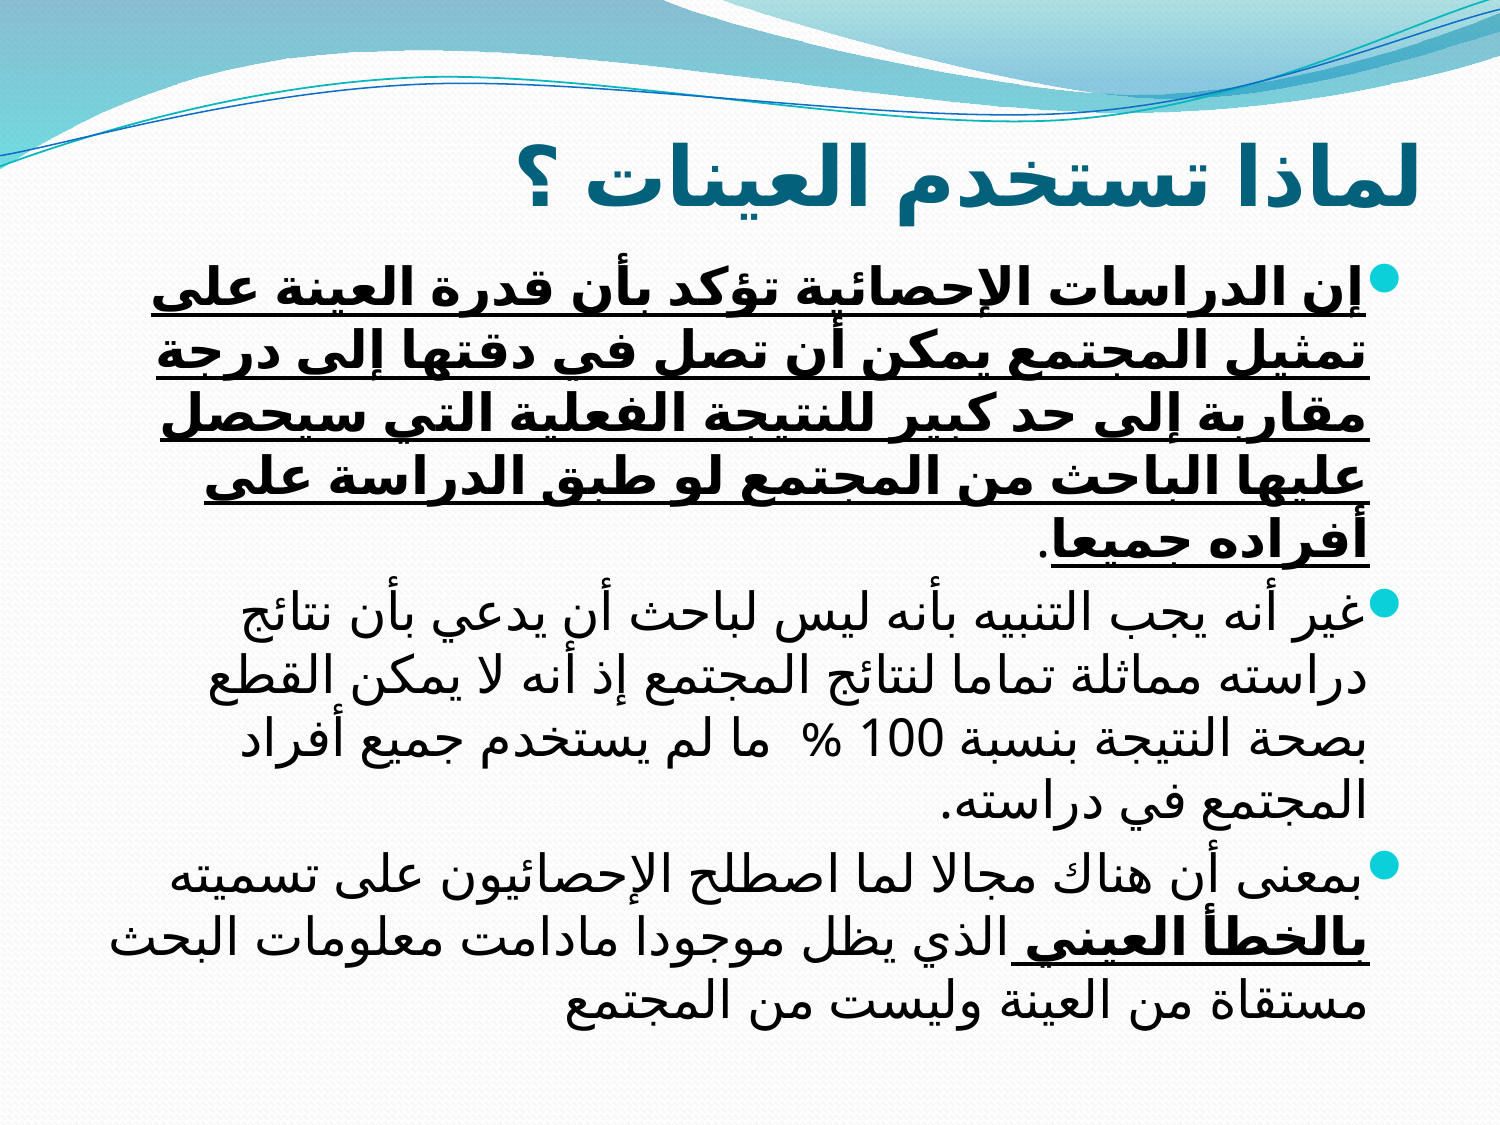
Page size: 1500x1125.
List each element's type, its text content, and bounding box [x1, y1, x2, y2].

title لماذا تستخدم العينات ؟ [75, 115, 1425, 246]
list إن الدراسات الإحصائية تؤكد بأن قدرة العينة على تمثيل المجتمع يمكن أن تصل في دقتها إلى درجة مقاربة إلى حد كبير للنتيجة الفعلية التي سيحصل عليها الباحث من المجتمع لو طبق الدراسة على أفراده جميعا. غير أنه يجب التنبيه بأنه ليس لباحث أن يدعي بأن نتائج دراسته مماثلة تماما لنتائج المجتمع إذ أنه لا يمكن القطع بصحة النتيجة بنسبة 100 % ما لم يستخدم جميع أفراد المجتمع في دراسته. بمعنى أن هناك مجالا لما اصطلح الإحصائيون على تسميته بالخطأ العيني الذي يظل موجودا مادامت معلومات البحث مستقاة من العينة وليست من المجتمع [75, 246, 1425, 1038]
